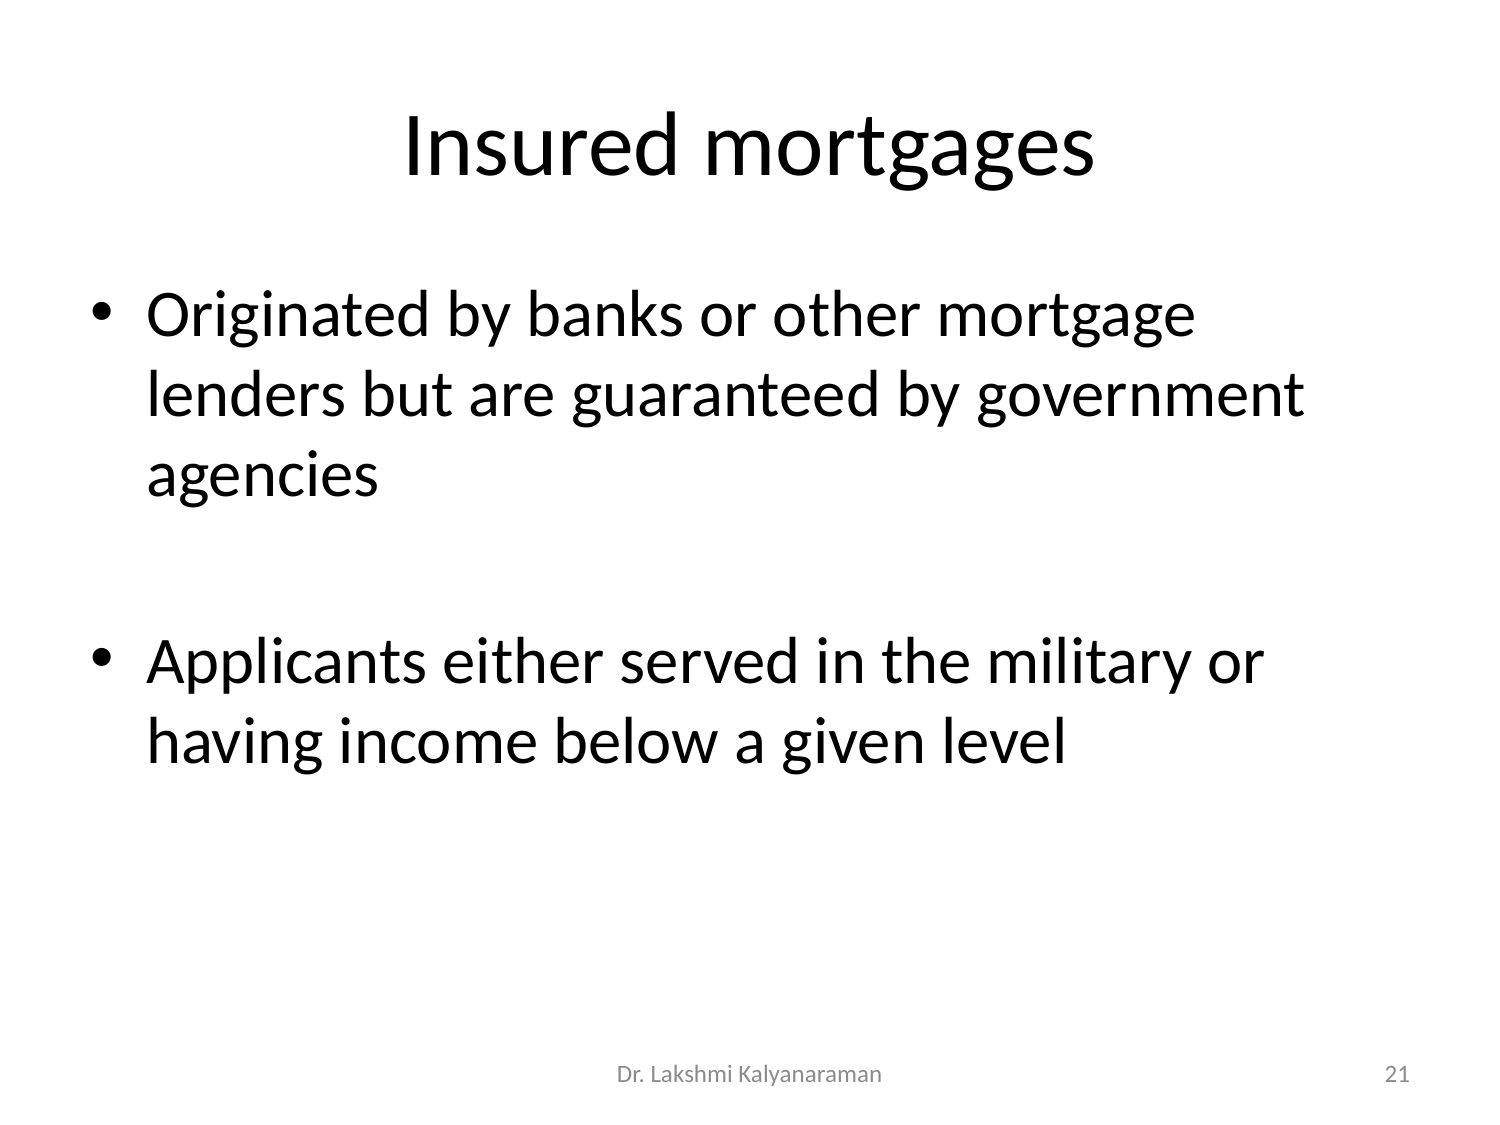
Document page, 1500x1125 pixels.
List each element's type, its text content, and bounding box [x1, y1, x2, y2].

title Insured mortgages [75, 45, 1425, 233]
list Originated by banks or other mortgage lenders but are guaranteed by government agencies Applicants either served in the military or having income below a given level [75, 262, 1425, 1005]
slide_number 21 [1074, 1042, 1425, 1103]
footer Dr. Lakshmi Kalyanaraman [512, 1042, 988, 1103]
